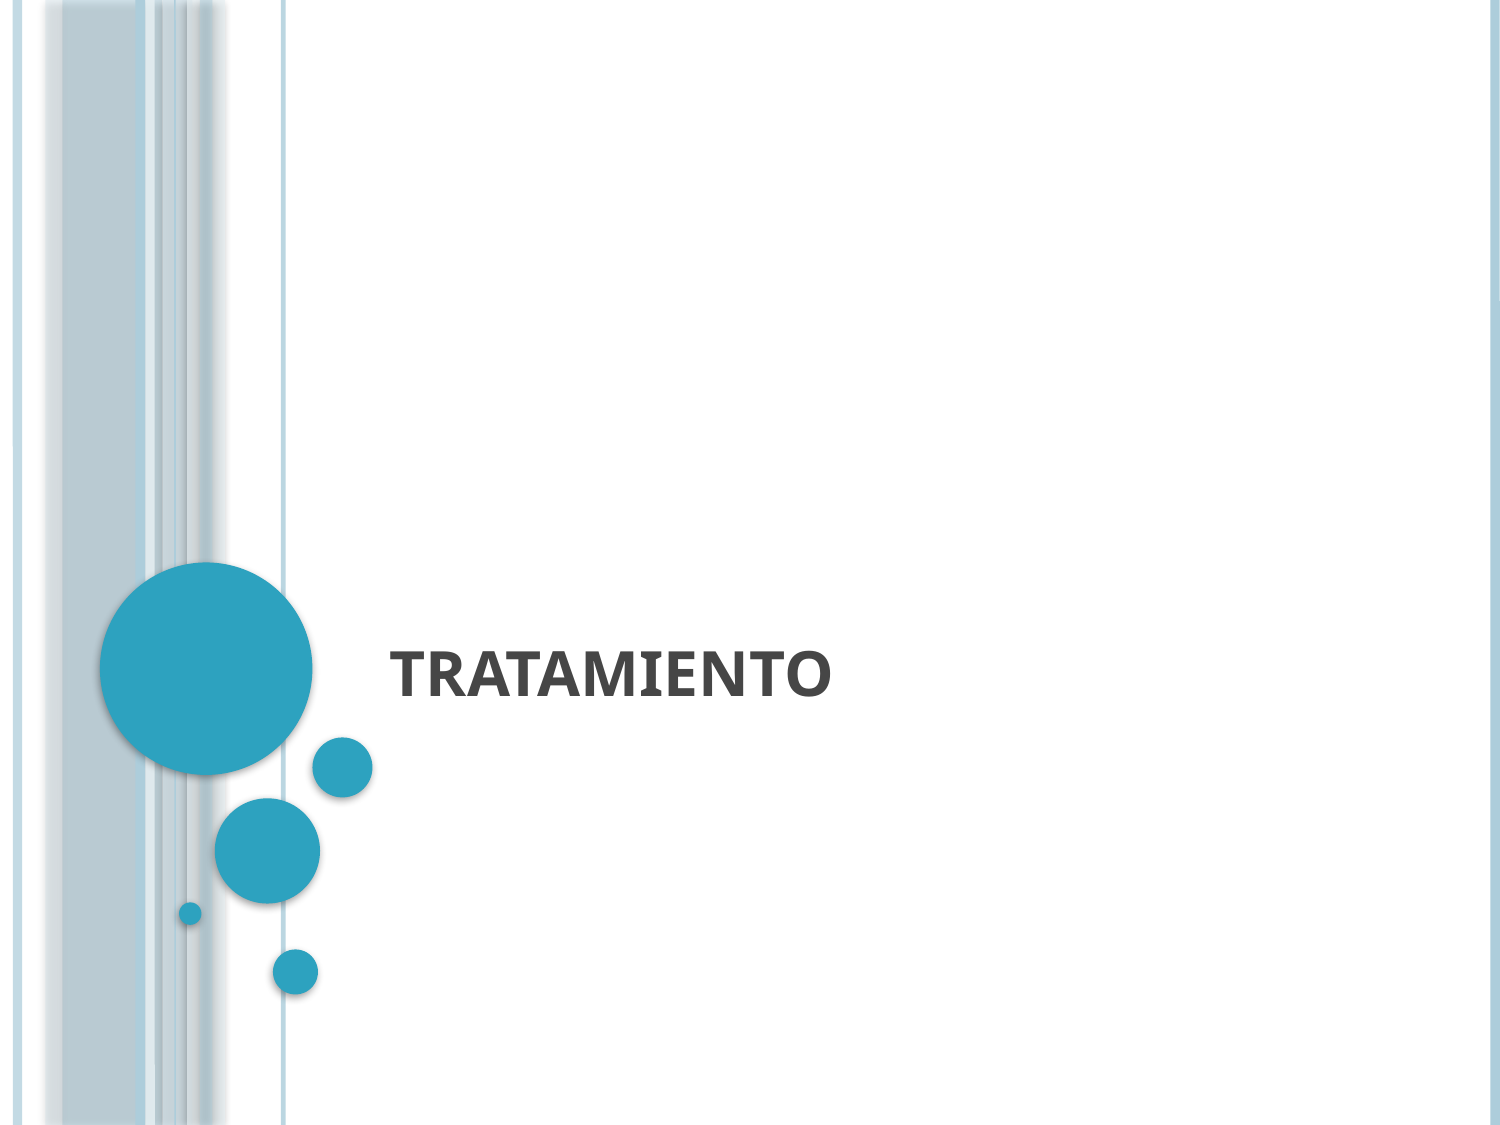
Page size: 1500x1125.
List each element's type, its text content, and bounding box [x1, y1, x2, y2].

title Tratamiento [375, 512, 1388, 716]
